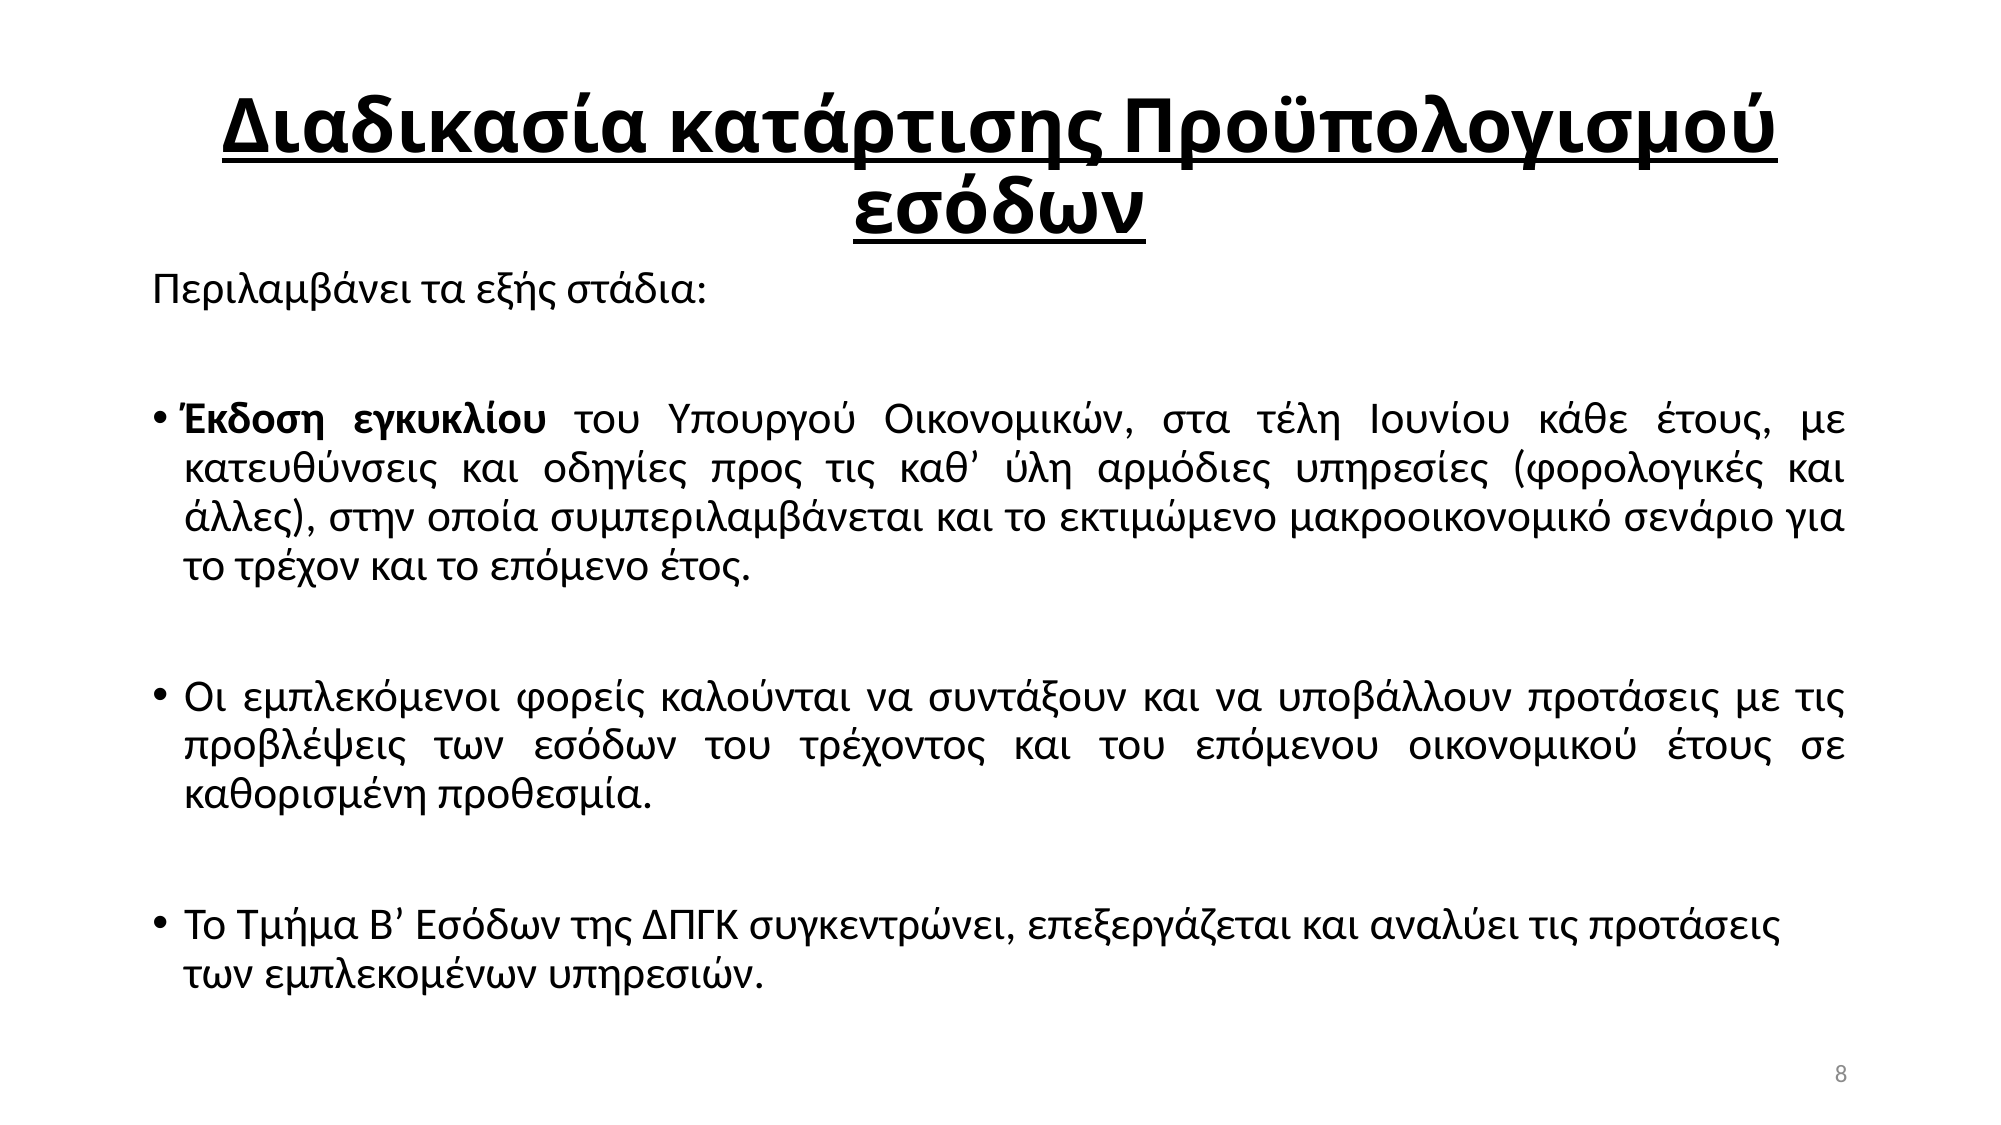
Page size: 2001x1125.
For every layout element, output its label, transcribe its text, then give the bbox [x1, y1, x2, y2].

slide_number 8 [1412, 1042, 1863, 1103]
list Περιλαμβάνει τα εξής στάδια: Έκδοση εγκυκλίου του Υπουργού Οικονομικών, στα τέλη Ιουνίου κάθε έτους, με κατευθύνσεις και οδηγίες προς τις καθ’ ύλη αρμόδιες υπηρεσίες (φορολογικές και άλλες), στην οποία συμπεριλαμβάνεται και το εκτιμώμενο μακροοικονομικό σενάριο για το τρέχον και το επόμενο έτος. Οι εμπλεκόμενοι φορείς καλούνται να συντάξουν και να υποβάλλουν προτάσεις με τις προβλέψεις των εσόδων του τρέχοντος και του επόμενου οικονομικού έτους σε καθορισμένη προθεσμία. Το Τμήμα Β’ Εσόδων της ΔΠΓΚ συγκεντρώνει, επεξεργάζεται και αναλύει τις προτάσεις των εμπλεκομένων υπηρεσιών. [137, 256, 1863, 1014]
title Διαδικασία κατάρτισης Προϋπολογισμού εσόδων [137, 59, 1863, 256]
